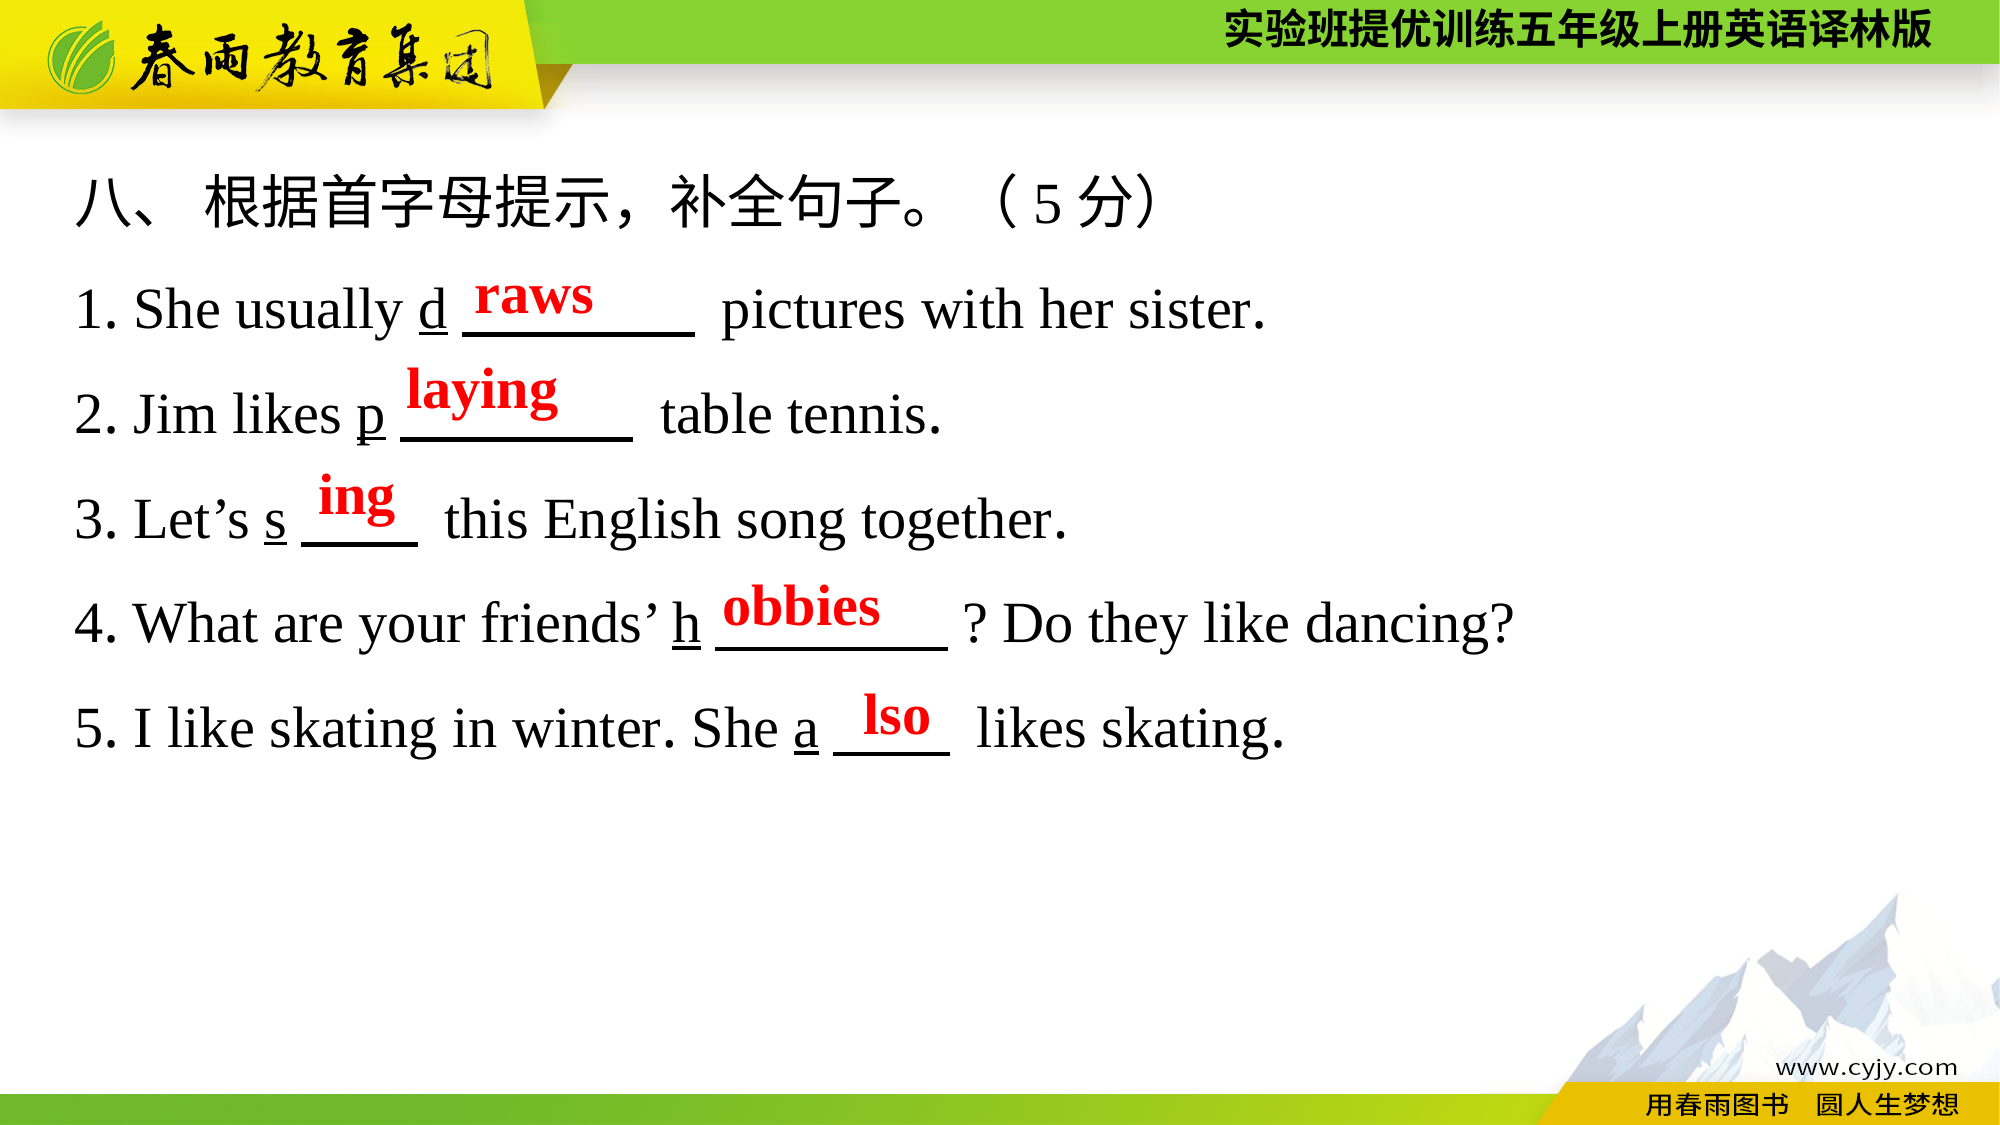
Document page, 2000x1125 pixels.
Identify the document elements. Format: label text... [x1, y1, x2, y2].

text_box raws [460, 247, 610, 333]
text_box laying [391, 342, 574, 428]
text_box ing [303, 448, 412, 534]
picture [0, 0, 2000, 1125]
text_box lso [848, 668, 947, 754]
text_box obbies [707, 559, 896, 645]
list 八、 根据首字母提示，补全句子。（5分） 1. She usually d pictures with her sister. 2. Jim likes p table tennis. 3. Let’s s this English song together. 4. What are your friends’ h ? Do they like dancing? 5. I like skating in winter. She a likes skating. [59, 122, 1944, 774]
